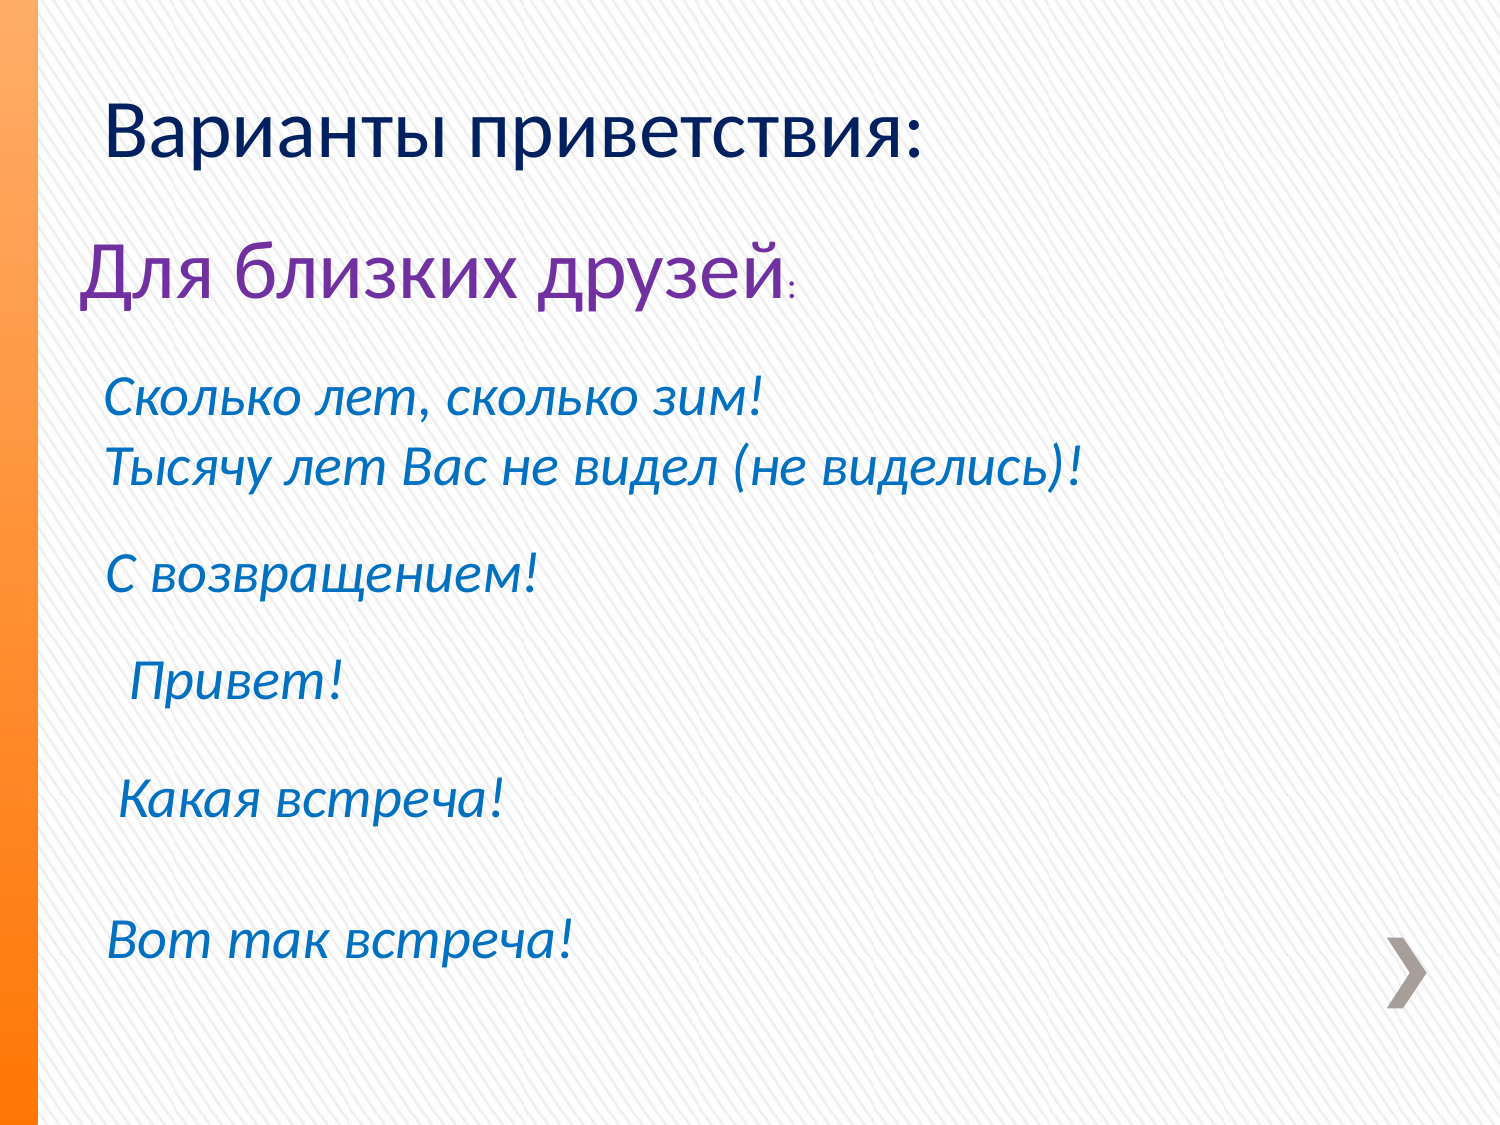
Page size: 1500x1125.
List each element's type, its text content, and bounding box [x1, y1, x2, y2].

text_box Привет! [113, 633, 361, 719]
text_box Какая встреча! [102, 751, 522, 837]
text_box С возвращением! [90, 527, 556, 612]
text_box Варианты приветствия: [88, 66, 1152, 182]
text_box Вот так встреча! [91, 893, 591, 978]
text_box Сколько лет, сколько зим! Тысячу лет Вас не видел (не виделись)! [88, 349, 1247, 505]
text_box Для близких друзей: [64, 208, 857, 323]
